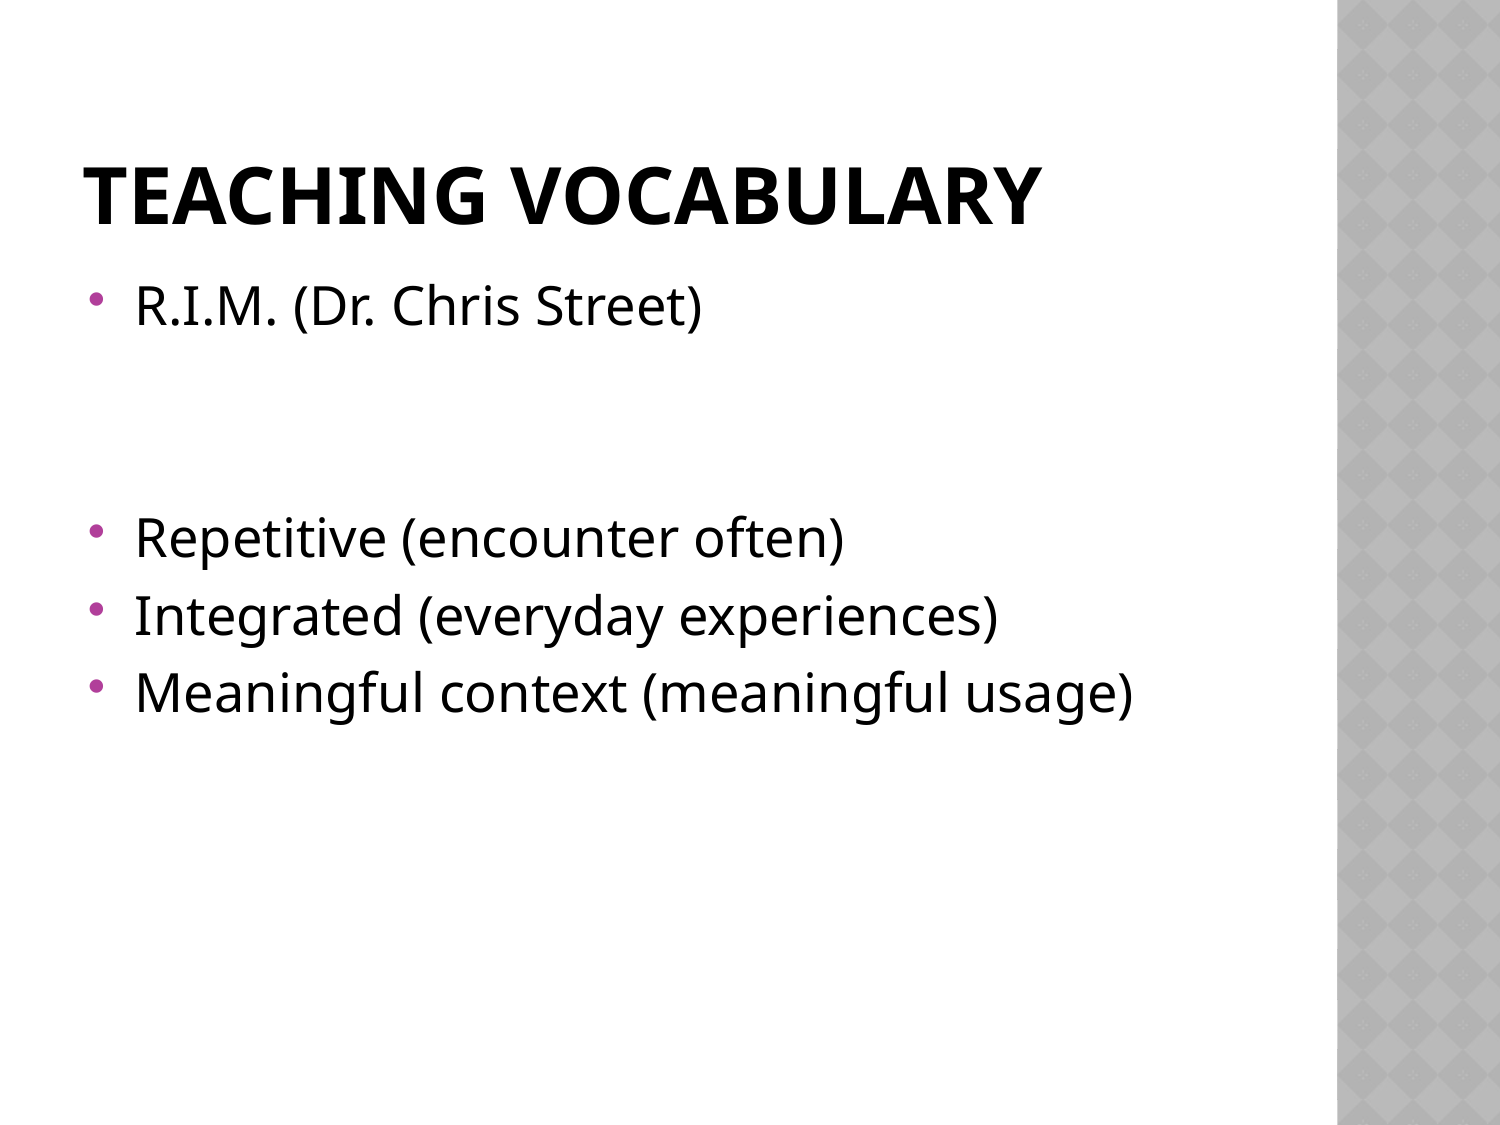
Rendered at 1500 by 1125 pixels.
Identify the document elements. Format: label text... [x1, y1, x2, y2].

title Teaching vocabulary [75, 52, 1263, 240]
list R.I.M. (Dr. Chris Street) Repetitive (encounter often) Integrated (everyday experiences) Meaningful context (meaningful usage) [75, 264, 1263, 1059]
